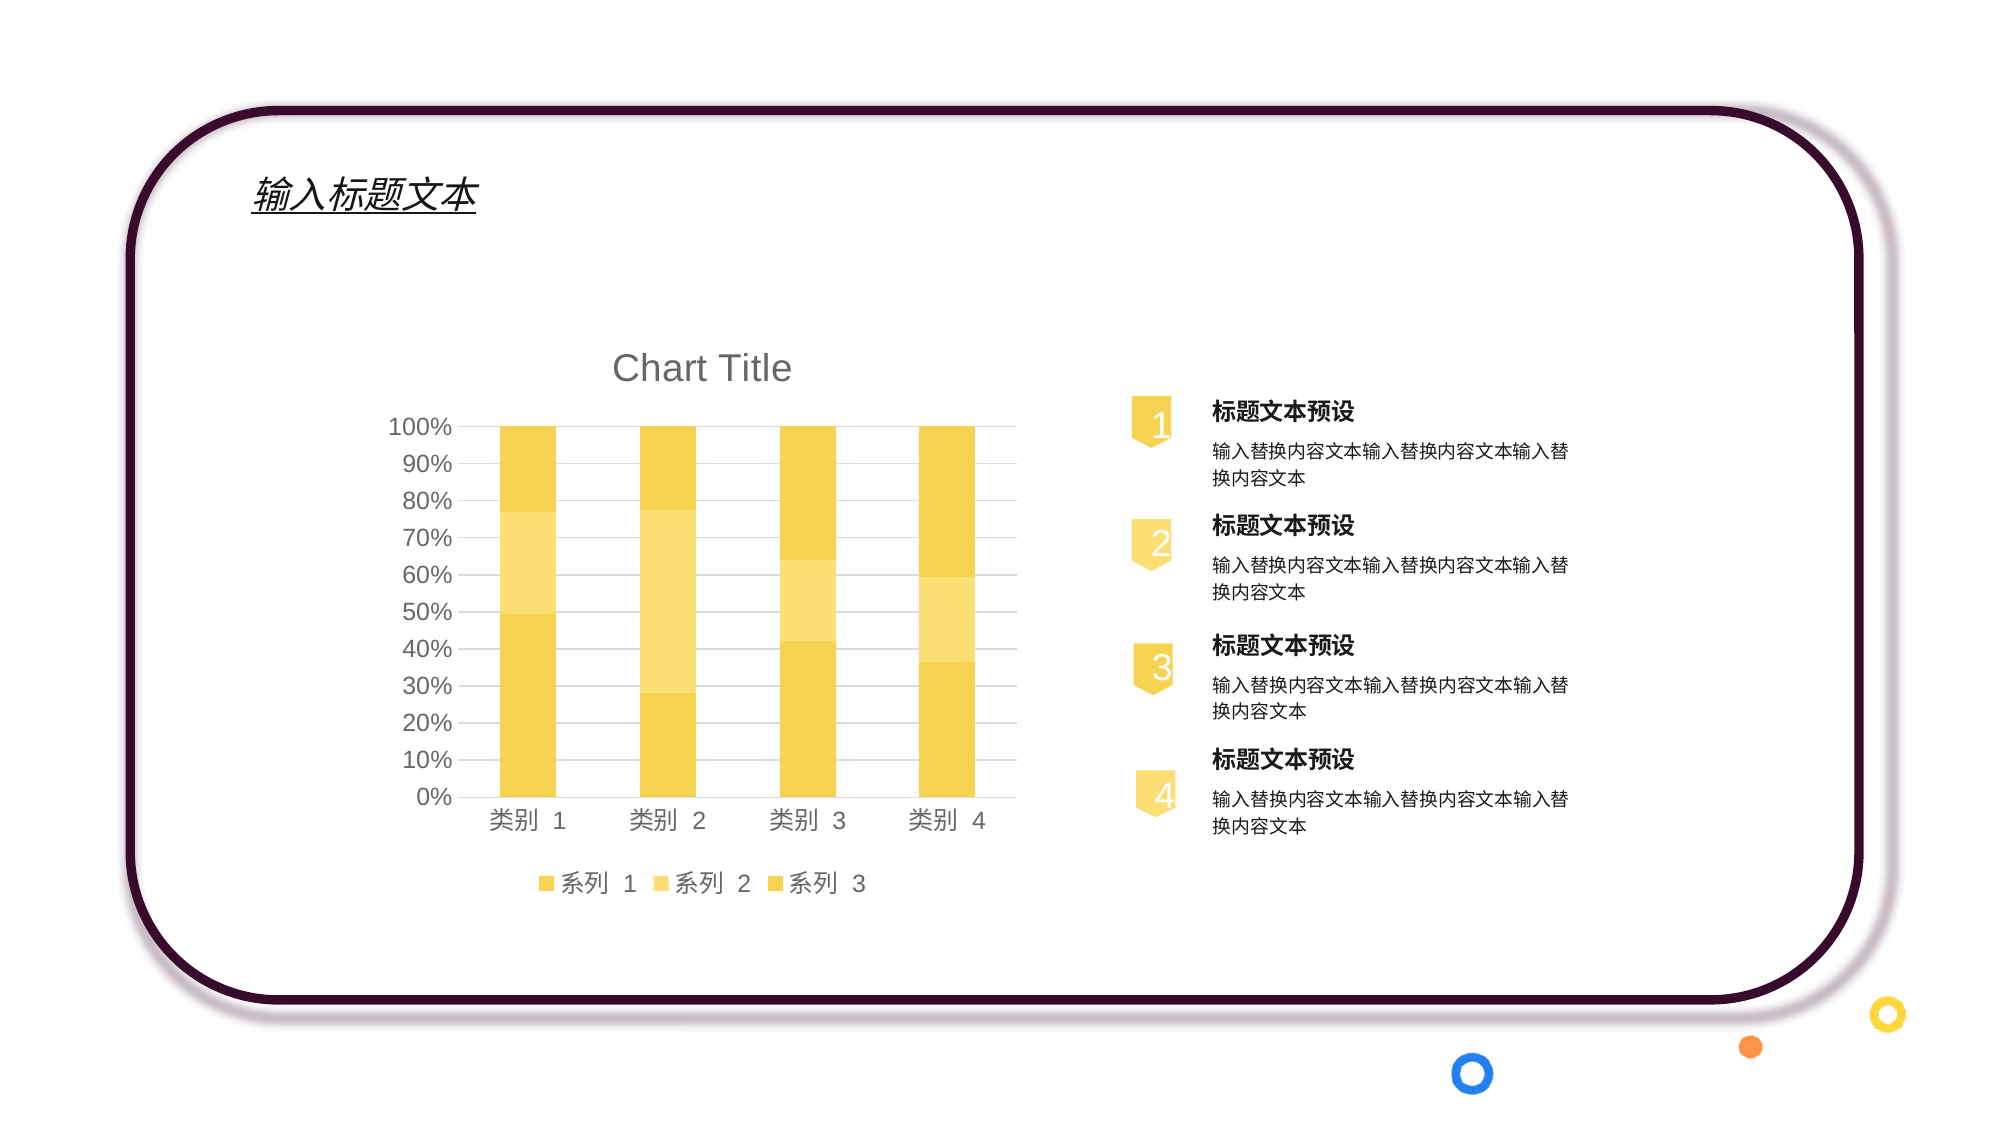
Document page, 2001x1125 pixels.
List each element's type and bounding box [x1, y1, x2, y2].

text_box [130, 110, 2000, 1125]
